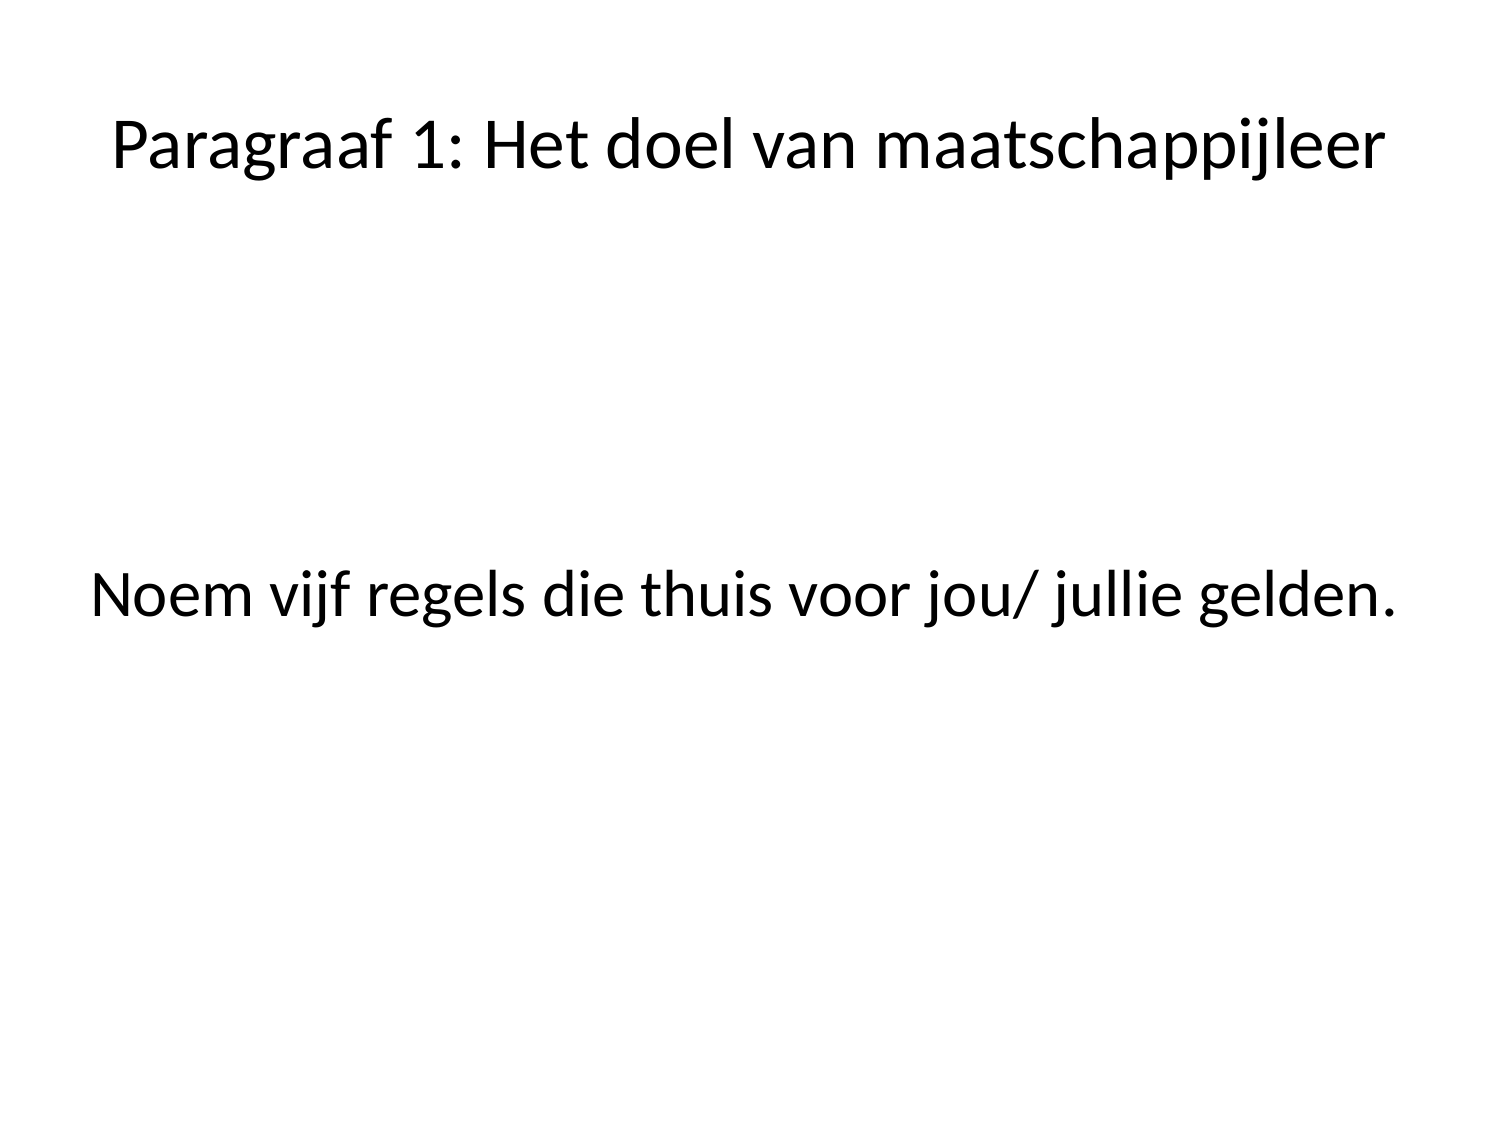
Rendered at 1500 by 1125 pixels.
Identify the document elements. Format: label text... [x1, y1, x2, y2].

list Noem vijf regels die thuis voor jou/ jullie gelden. [75, 262, 1471, 1005]
title Paragraaf 1: Het doel van maatschappijleer [75, 45, 1425, 233]
